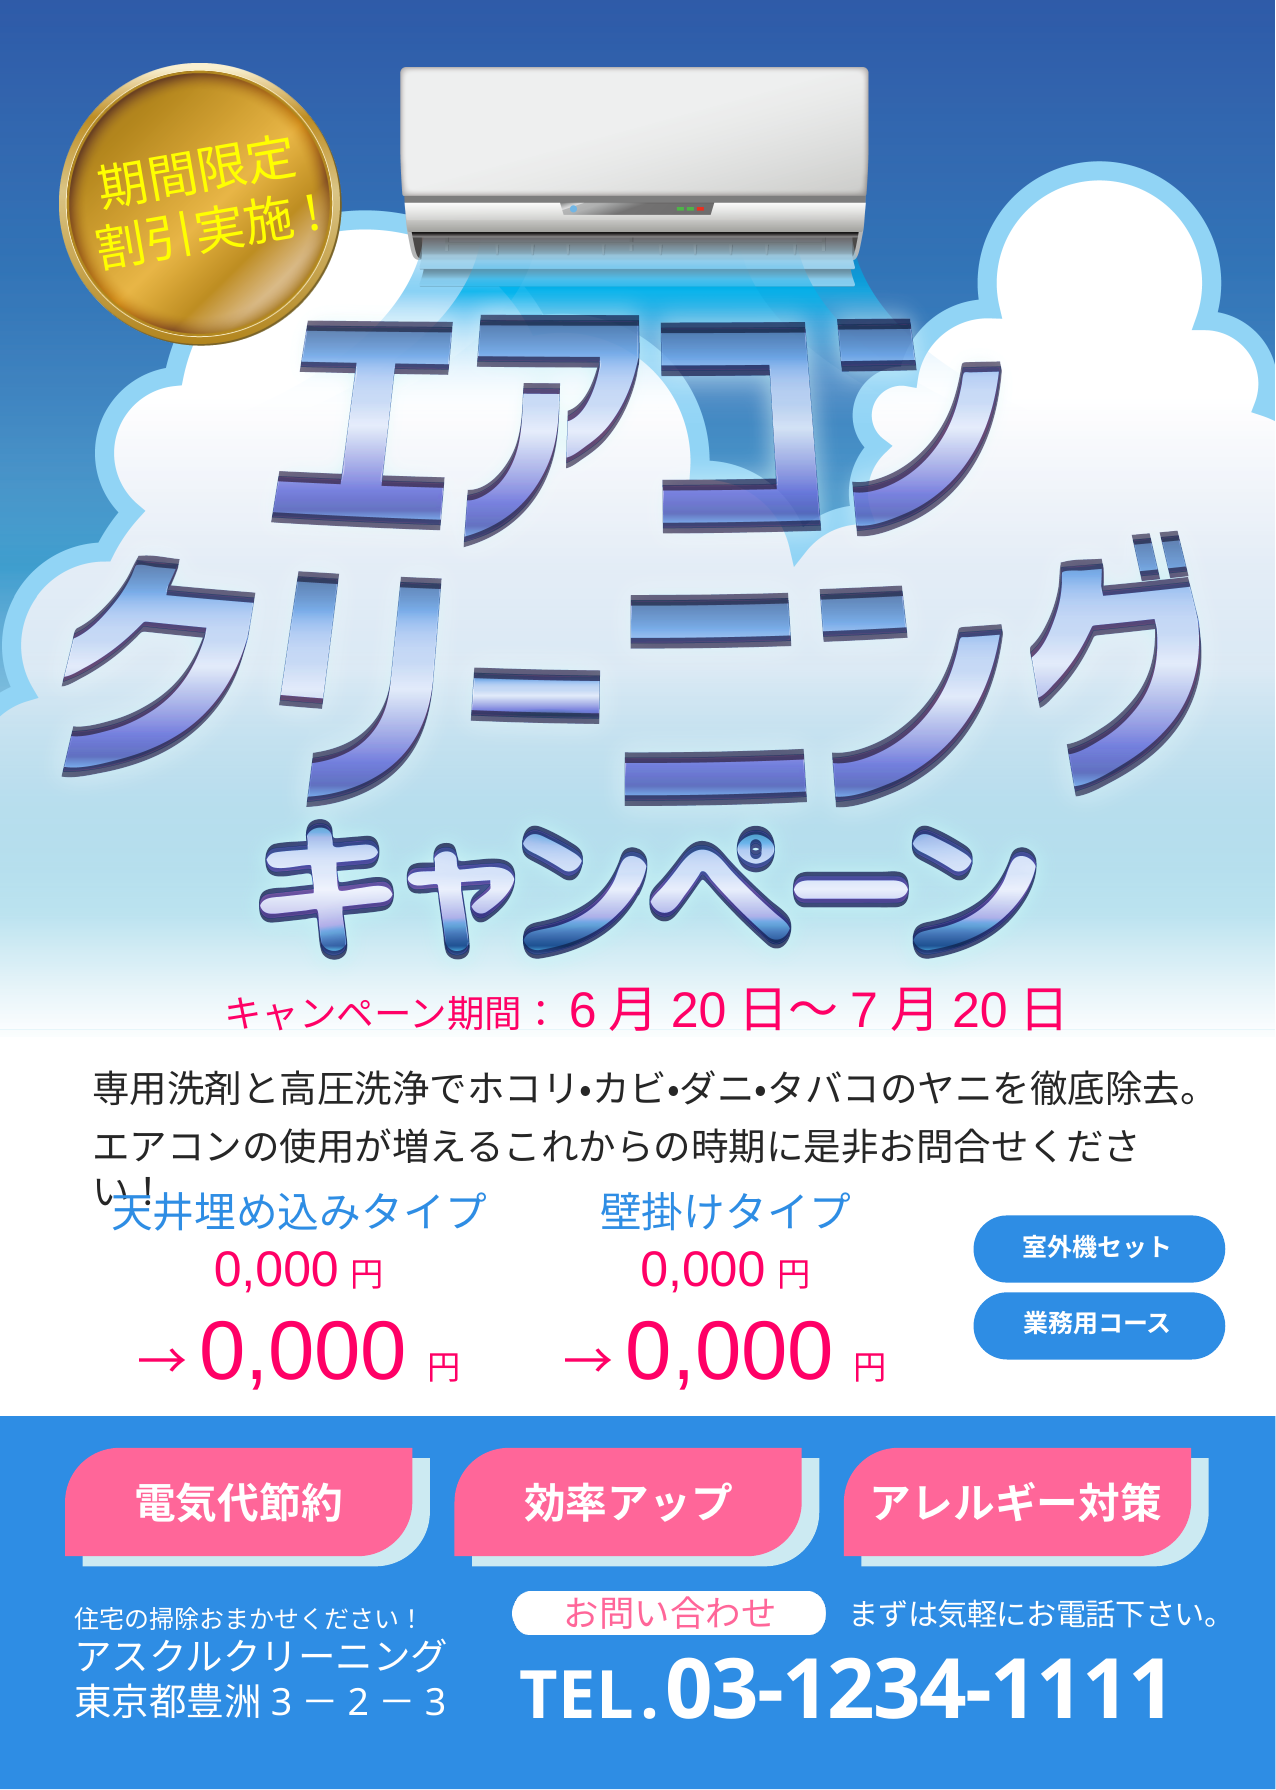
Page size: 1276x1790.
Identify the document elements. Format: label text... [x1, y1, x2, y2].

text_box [972, 1292, 1226, 1360]
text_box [65, 1447, 430, 1567]
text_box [512, 1590, 826, 1635]
text_box 専用洗剤と高圧洗浄でホコリ・カビ・ダニ・タバコのヤニを徹底除去。 エアコンの使用が増えるこれからの時期に是非お問合せください！ [77, 1104, 1208, 1220]
text_box まずは気軽にお電話下さい。 [848, 1595, 1267, 1632]
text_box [454, 1447, 820, 1567]
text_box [843, 1447, 1209, 1567]
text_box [972, 1215, 1226, 1283]
text_box TEL.03-1234-1111 [519, 1635, 1248, 1736]
text_box [0, 1416, 1276, 1790]
text_box 住宅の掃除おまかせください！ アスクルクリーニング 東京都豊洲3－2－3 [74, 1603, 504, 1724]
text_box 壁掛けタイプ 0,000円→0,000円 [496, 1178, 955, 1404]
text_box 天井埋め込みタイプ 0,000円→0,000円 [70, 1178, 496, 1404]
picture [0, 0, 1276, 1104]
